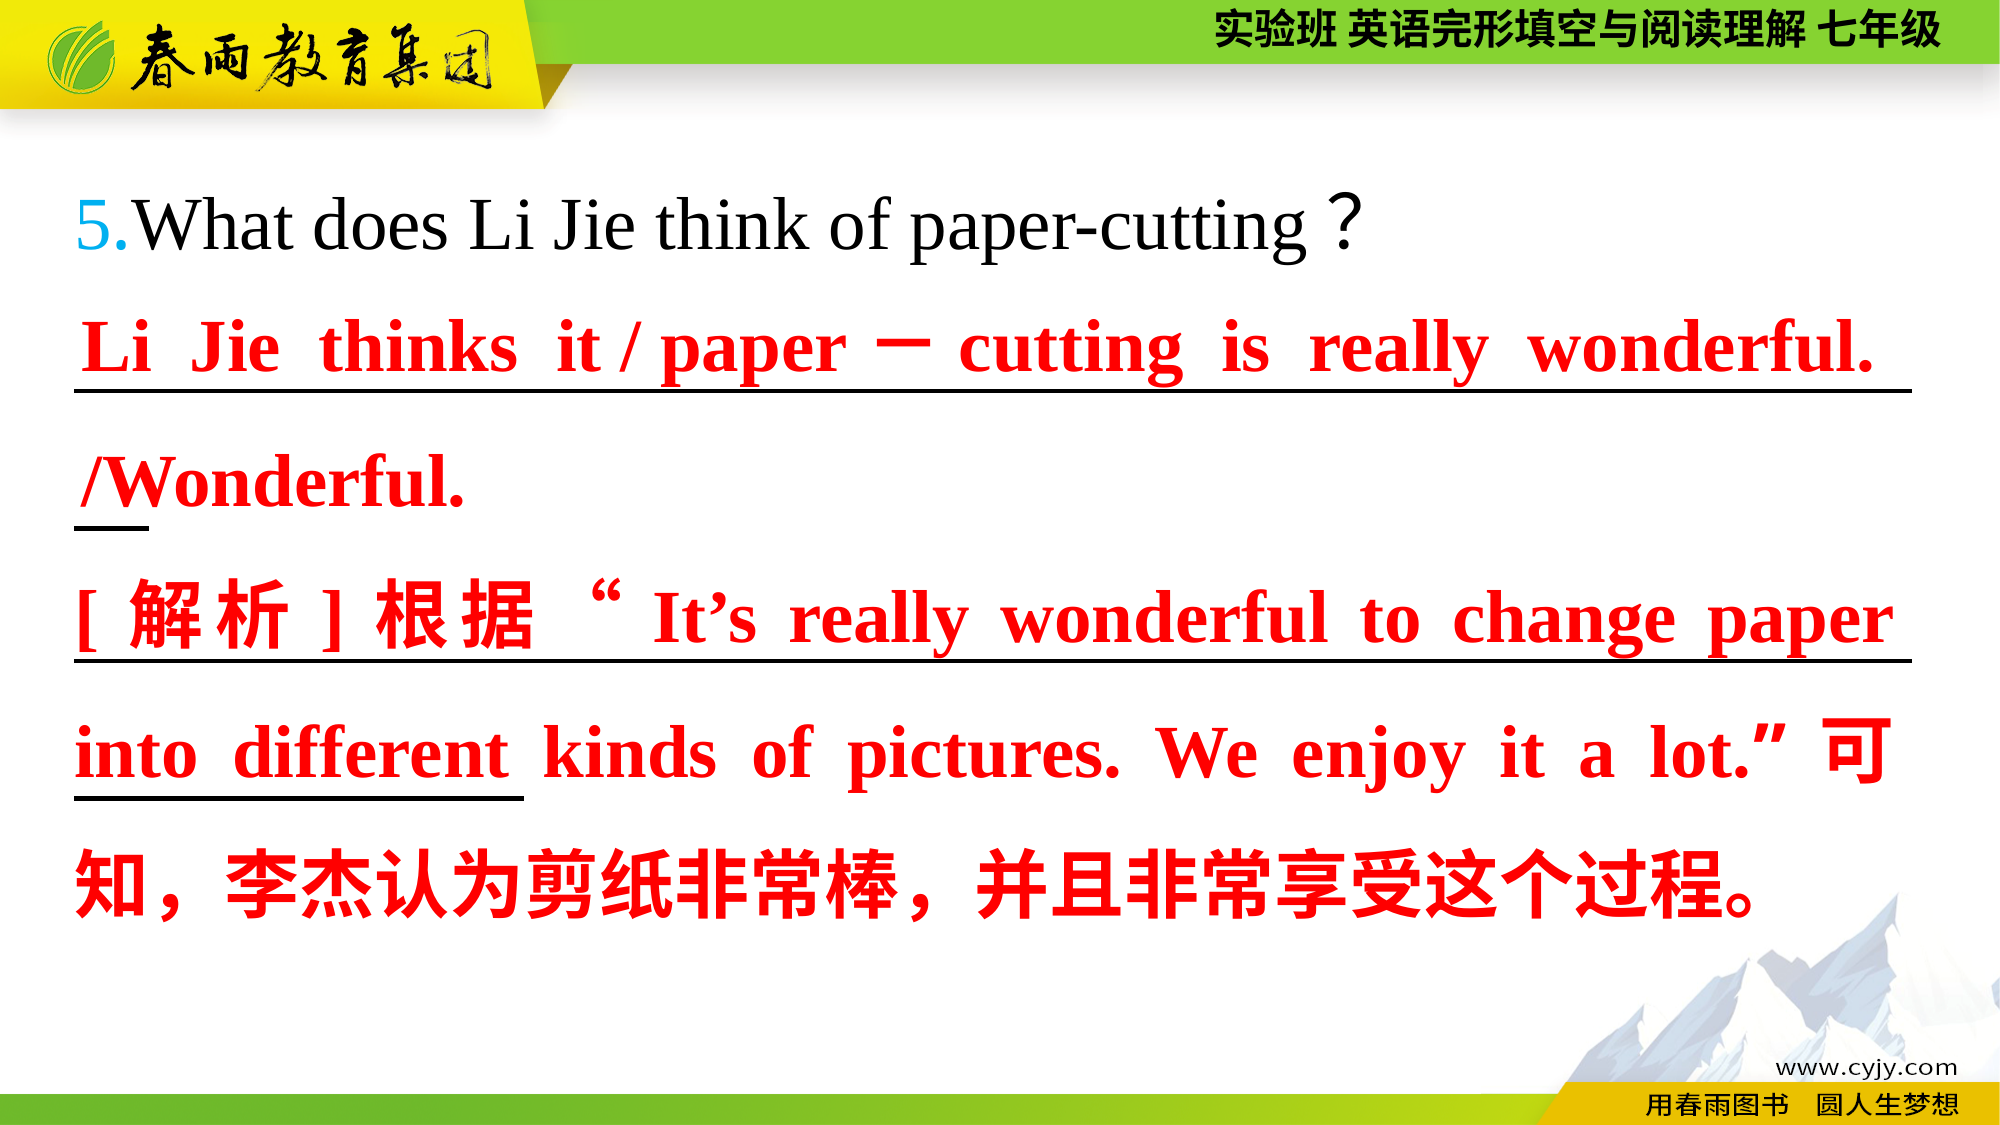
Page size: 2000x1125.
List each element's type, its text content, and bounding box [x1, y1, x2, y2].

list 5.What does Li Jie think of paper-cutting？ _________________________________________________ _________________________________________________ [59, 122, 1944, 547]
text_box [解析]根据“It’s really wonderful to change paper into different kinds of pictures. We enjoy it a lot.”可知，李杰认为剪纸非常棒，并且非常享受这个过程。 [59, 515, 1910, 936]
picture [0, 0, 2000, 1125]
text_box Li Jie thinks it / paper－cutting is really wonderful. /Wonderful. [66, 243, 1910, 515]
